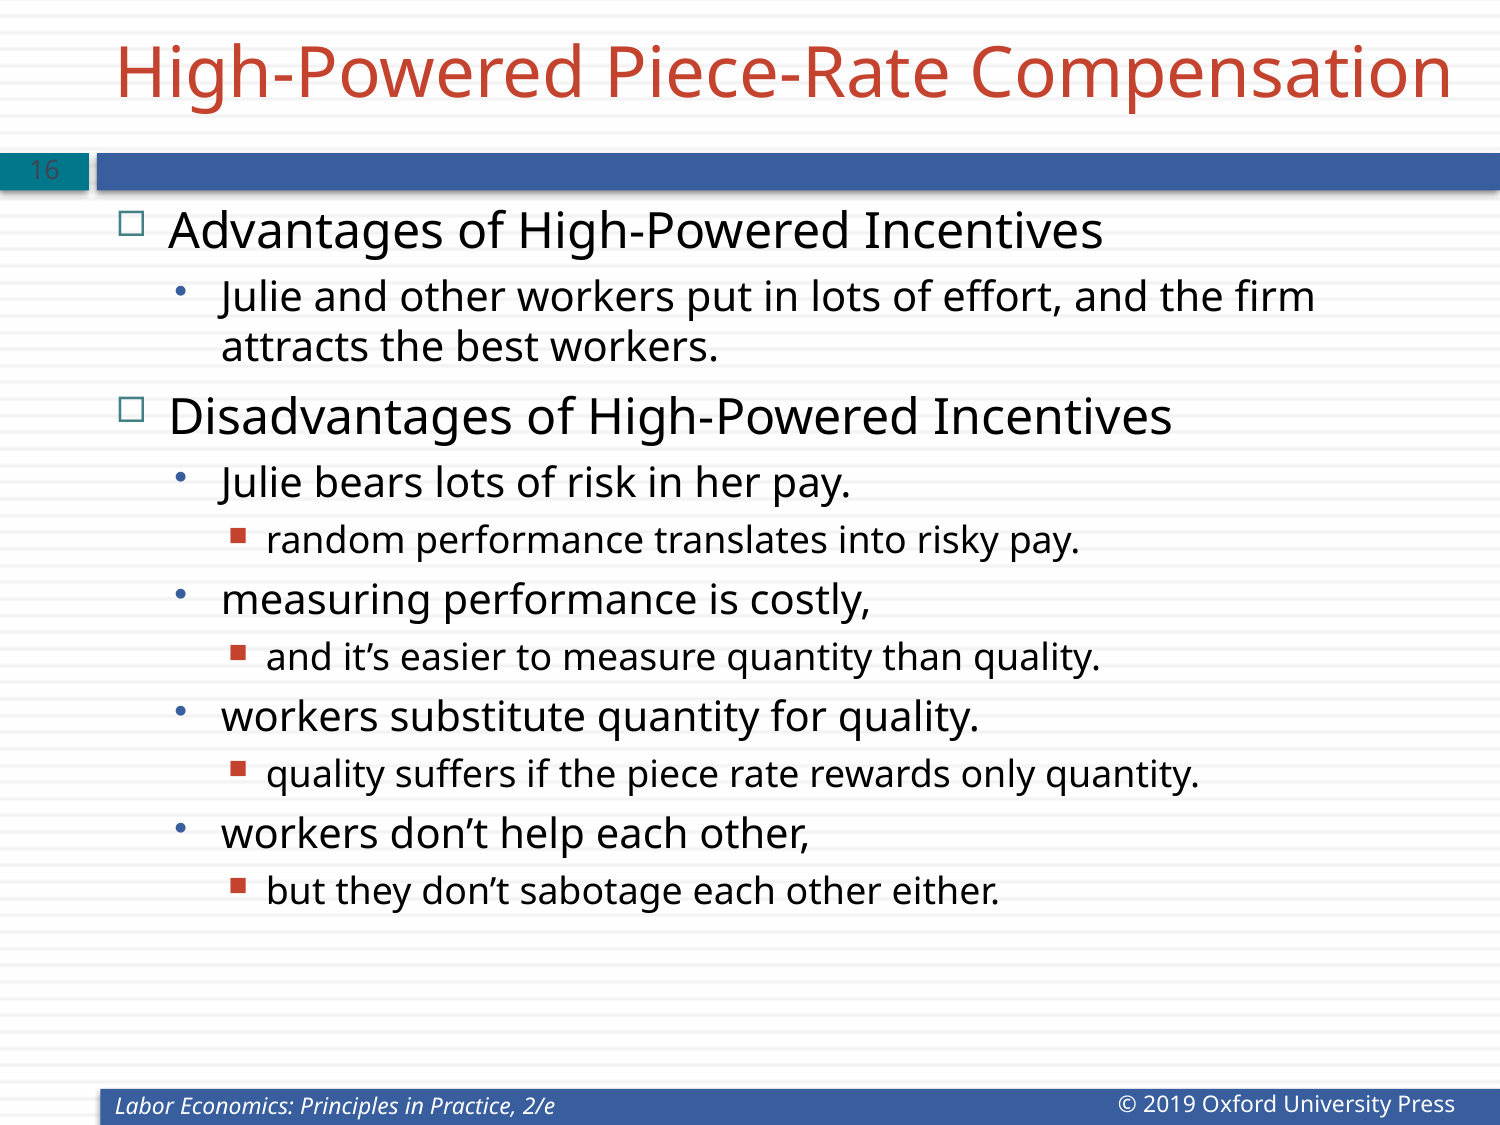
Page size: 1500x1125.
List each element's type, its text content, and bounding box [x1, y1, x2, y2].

slide_number Labor Economics: Principles in Practice, 2/e [99, 1090, 745, 1125]
title High-Powered Piece-Rate Compensation [99, 1, 1472, 136]
footer © 2019 Oxford University Press [825, 1090, 1471, 1125]
list Advantages of High-Powered Incentives Julie and other workers put in lots of effort, and the firm attracts the best workers. Disadvantages of High-Powered Incentives Julie bears lots of risk in her pay. random performance translates into risky pay. measuring performance is costly, and it’s easier to measure quantity than quality. workers substitute quantity for quality. quality suffers if the piece rate rewards only quantity. workers don’t help each other, but they don’t sabotage each other either. [101, 190, 1473, 1084]
slide_number 15 [0, 153, 89, 191]
